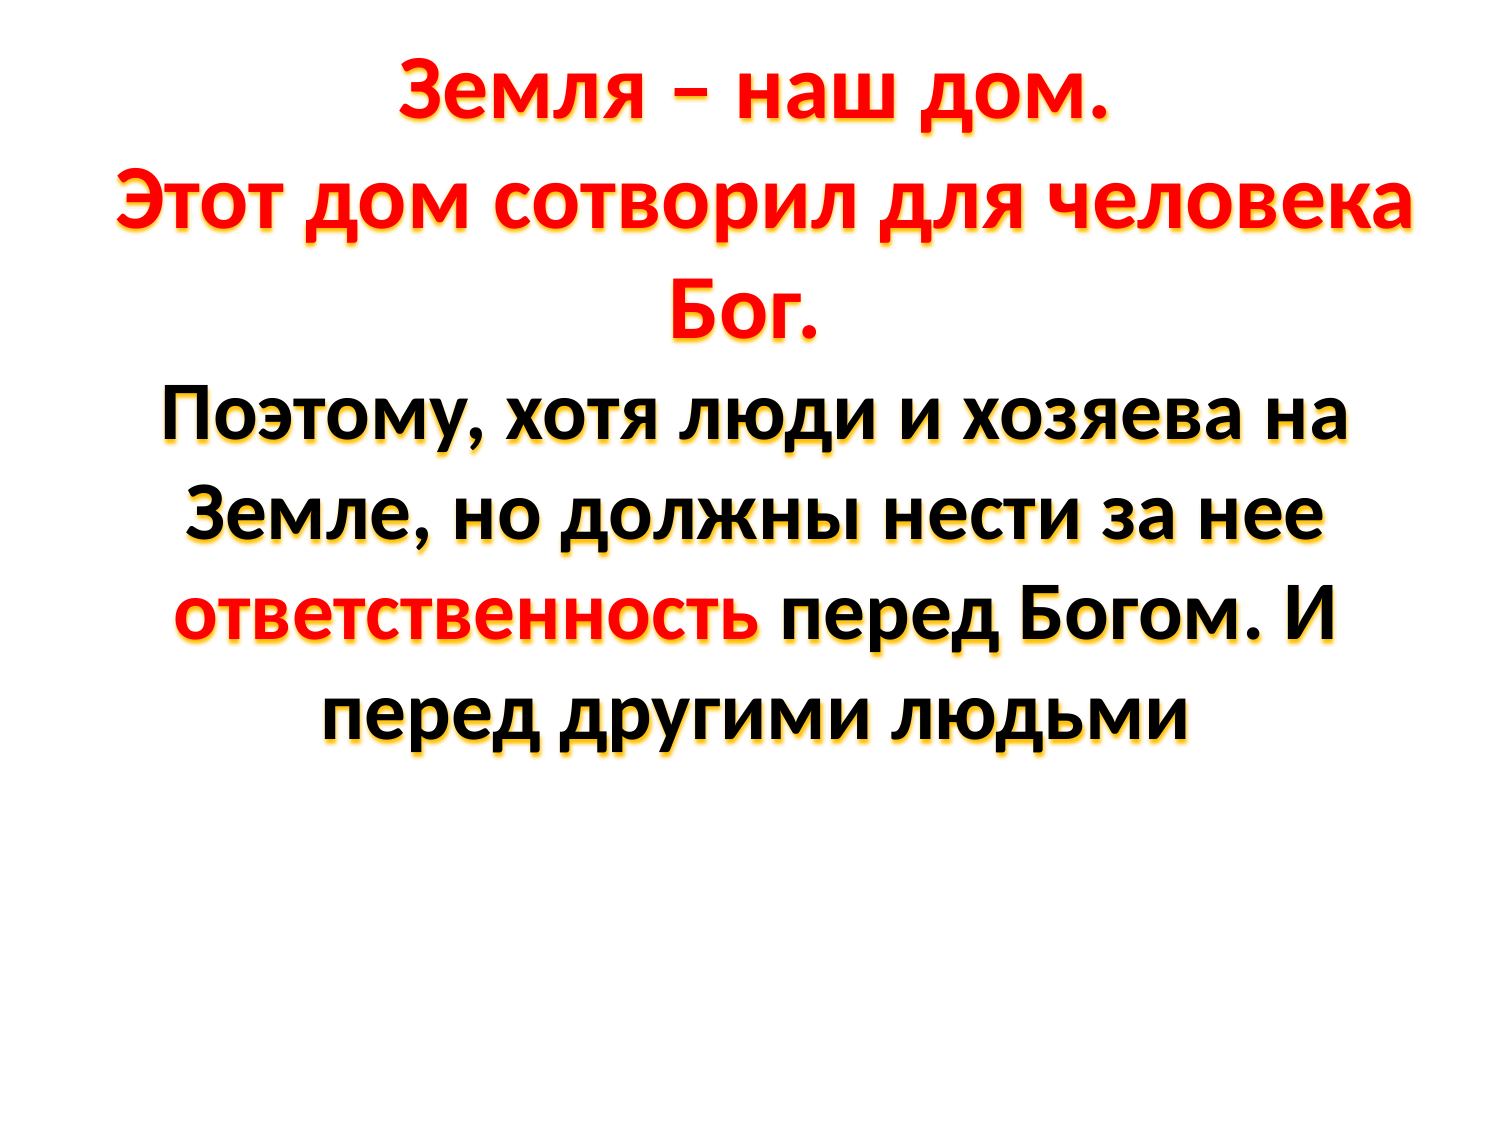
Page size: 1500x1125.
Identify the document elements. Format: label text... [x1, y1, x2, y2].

text_box Земля – наш дом. Этот дом сотворил для человека Бог. Поэтому, хотя люди и хозяева на Земле, но должны нести за нее ответственность перед Богом. И перед другими людьми [41, 19, 1471, 764]
